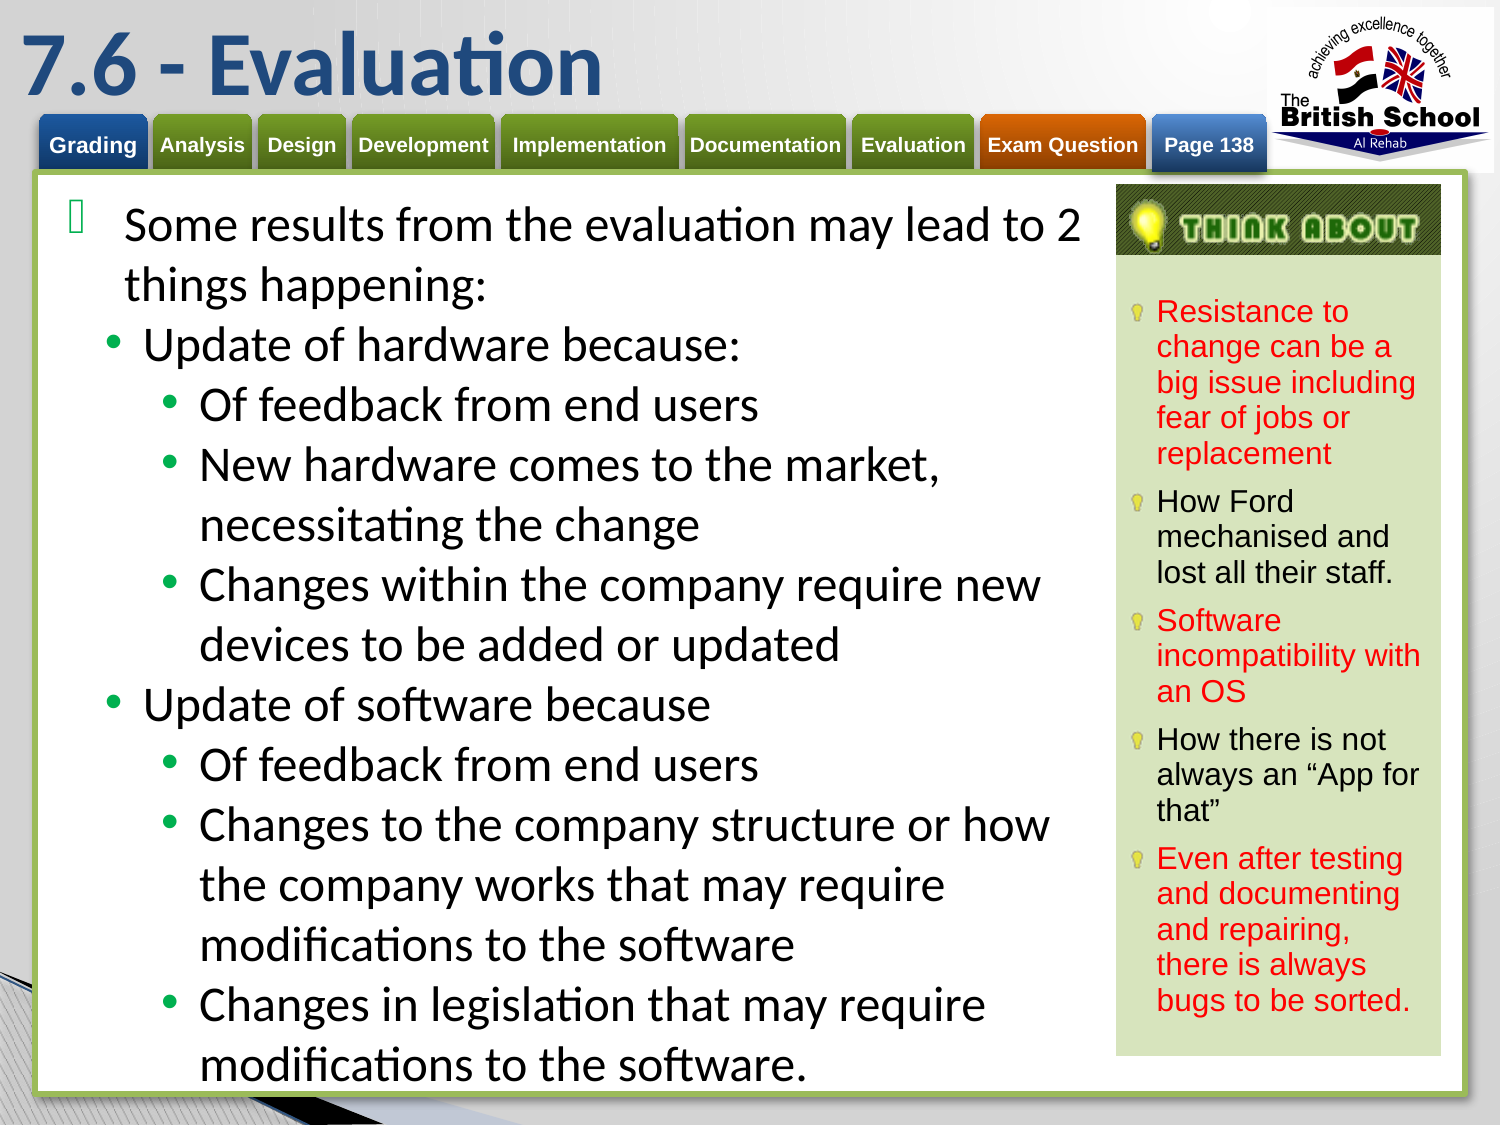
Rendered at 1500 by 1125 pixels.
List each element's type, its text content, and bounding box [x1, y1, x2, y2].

text_box Some results from the evaluation may lead to 2 things happening: Update of hardware because: Of feedback from end users New hardware comes to the market, necessitating the change Changes within the company require new devices to be added or updated Update of software because Of feedback from end users Changes to the company structure or how the company works that may require modifications to the software Changes in legislation that may require modifications to the software. [53, 184, 1099, 1099]
picture [281, 1114, 303, 1125]
text_box Page 138 [1151, 113, 1268, 173]
picture [1127, 847, 1146, 870]
table_header [1116, 184, 1441, 255]
table_cell Resistance to change can be a big issue including fear of jobs or replacement How Ford mechanised and lost all their staff. Software incompatibility with an OS How there is not always an “App for that” Even after testing and documenting and repairing, there is always bugs to be sorted. [1116, 255, 1441, 1056]
picture [1267, 7, 1495, 173]
picture [1127, 609, 1146, 632]
title 7.6 - Evaluation [5, 7, 1256, 110]
picture [1127, 195, 1424, 260]
picture [1127, 728, 1146, 751]
picture [1127, 300, 1146, 323]
picture [1127, 490, 1146, 513]
